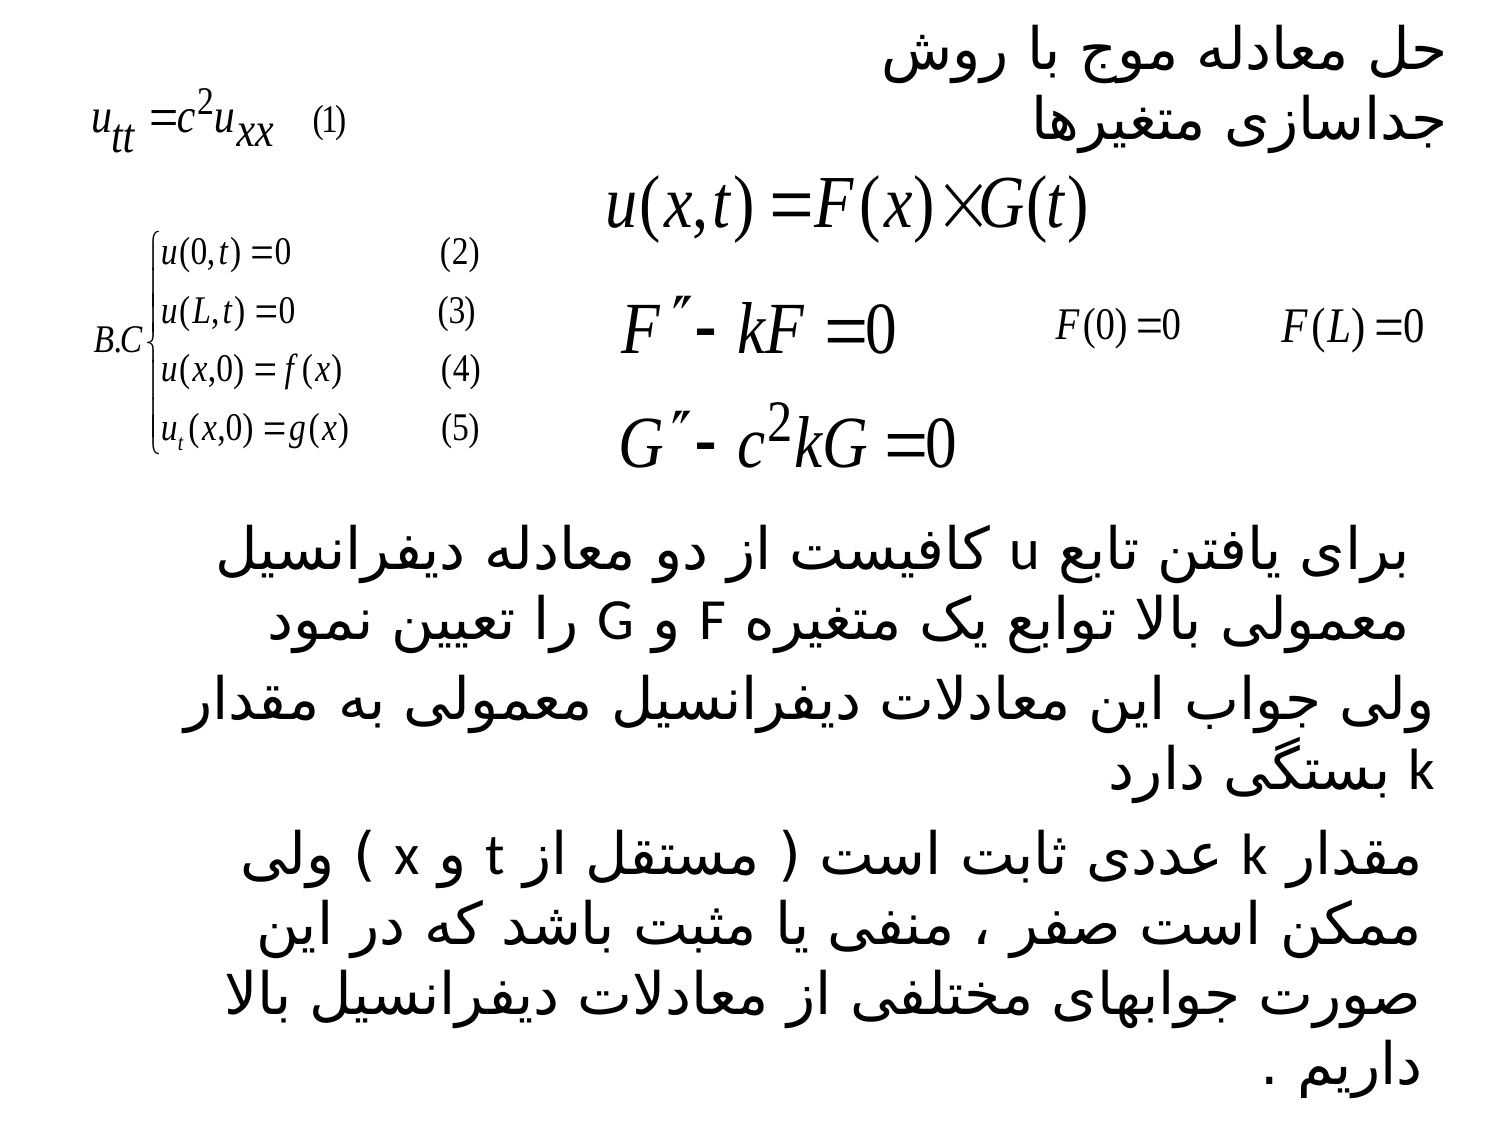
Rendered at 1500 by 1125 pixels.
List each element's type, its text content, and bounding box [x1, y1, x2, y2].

text_box مقدار k عددی ثابت است ( مستقل از t و x ) ولی ممکن است صفر ، منفی یا مثبت باشد که در این صورت جوابهای مختلفی از معادلات دیفرانسیل بالا داریم . [87, 874, 1438, 1038]
title حل معادله موج با روش جداسازی متغیرها [712, 24, 1463, 138]
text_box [1049, 299, 1185, 358]
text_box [1274, 299, 1429, 363]
text_box ولی جواب این معادلات دیفرانسیل معمولی به مقدار k بستگی دارد [137, 675, 1450, 788]
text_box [87, 74, 488, 464]
text_box برای یافتن تابع u کافیست از دو معادله دیفرانسیل معمولی بالا توابع یک متغیره F و G را تعیین نمود [112, 525, 1425, 638]
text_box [612, 287, 976, 494]
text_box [599, 162, 1097, 258]
